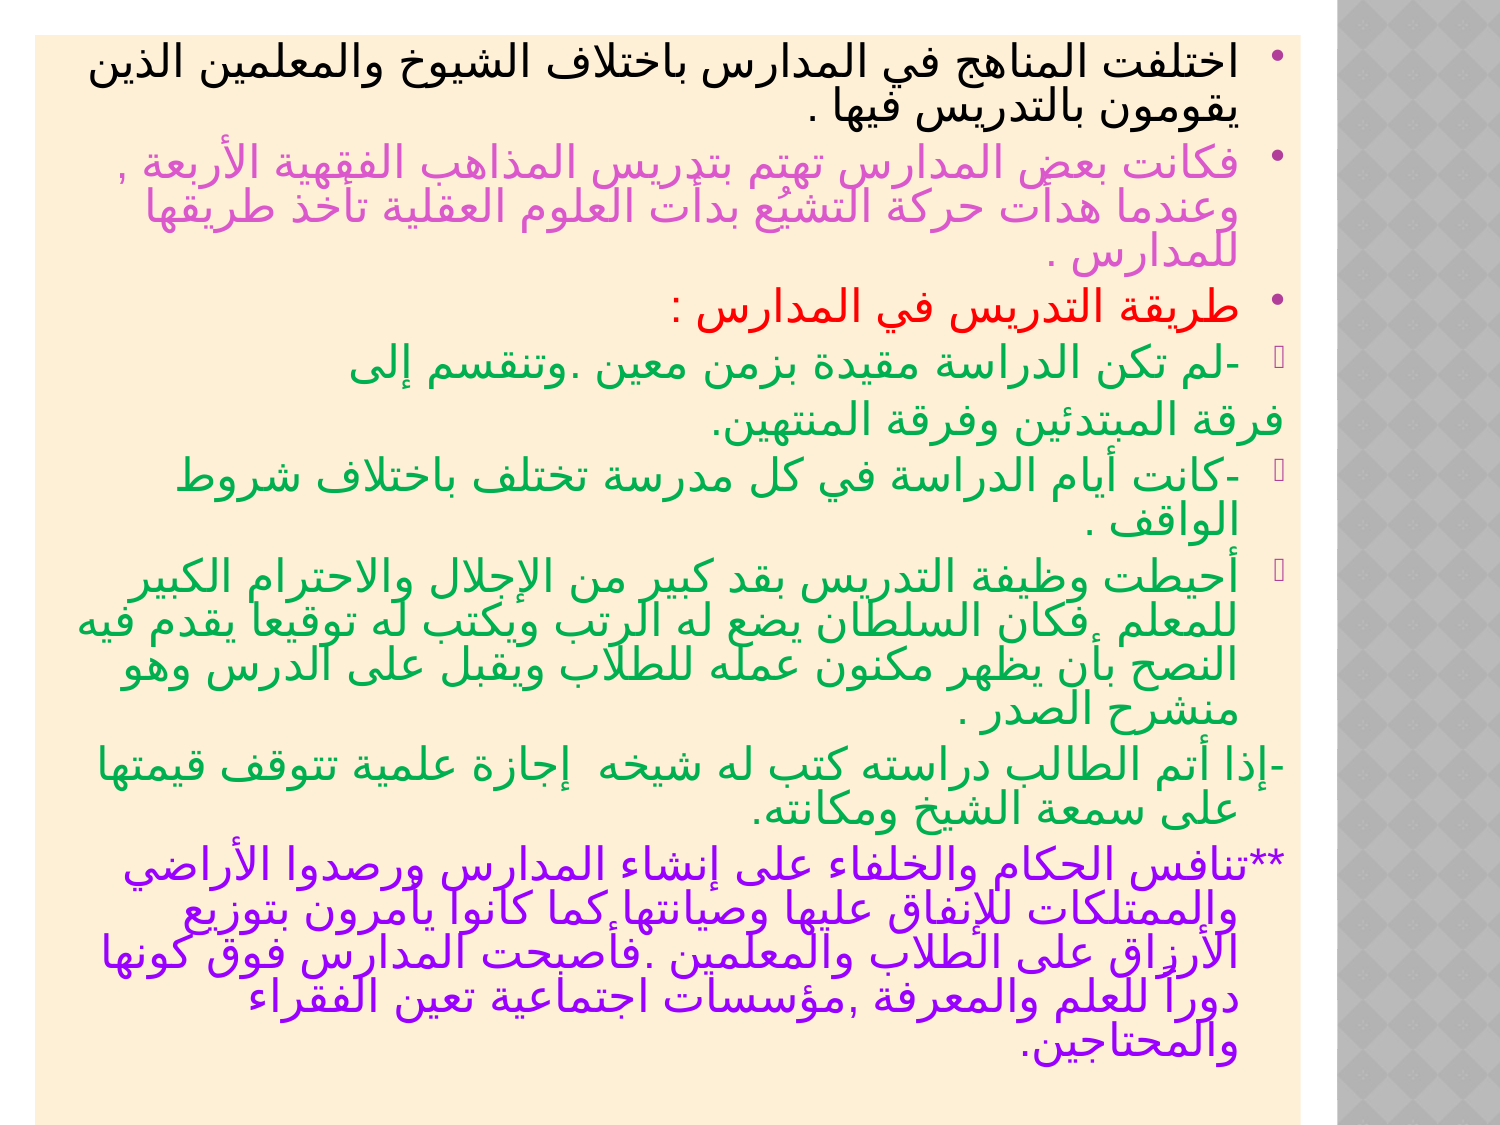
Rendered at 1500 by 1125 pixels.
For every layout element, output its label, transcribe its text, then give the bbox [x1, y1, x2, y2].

list اختلفت المناهج في المدارس باختلاف الشيوخ والمعلمين الذين يقومون بالتدريس فيها . فكانت بعض المدارس تهتم بتدريس المذاهب الفقهية الأربعة , وعندما هدأت حركة التشيُع بدأت العلوم العقلية تأخذ طريقها للمدارس . طريقة التدريس في المدارس : -لم تكن الدراسة مقيدة بزمن معين .وتنقسم إلى فرقة المبتدئين وفرقة المنتهين. -كانت أيام الدراسة في كل مدرسة تختلف باختلاف شروط الواقف . أحيطت وظيفة التدريس بقد كبير من الإجلال والاحترام الكبير للمعلم فكان السلطان يضع له الرتب ويكتب له توقيعا يقدم فيه النصح بأن يظهر مكنون عمله للطلاب ويقبل على الدرس وهو منشرح الصدر . -إذا أتم الطالب دراسته كتب له شيخه إجازة علمية تتوقف قيمتها على سمعة الشيخ ومكانته. **تنافس الحكام والخلفاء على إنشاء المدارس ورصدوا الأراضي والممتلكات للإنفاق عليها وصيانتها كما كانوا يأمرون بتوزيع الأرزاق على الطلاب والمعلمين .فأصبحت المدارس فوق كونها دوراً للعلم والمعرفة ,مؤسسات اجتماعية تعين الفقراء والمحتاجين. [34, 34, 1301, 1125]
